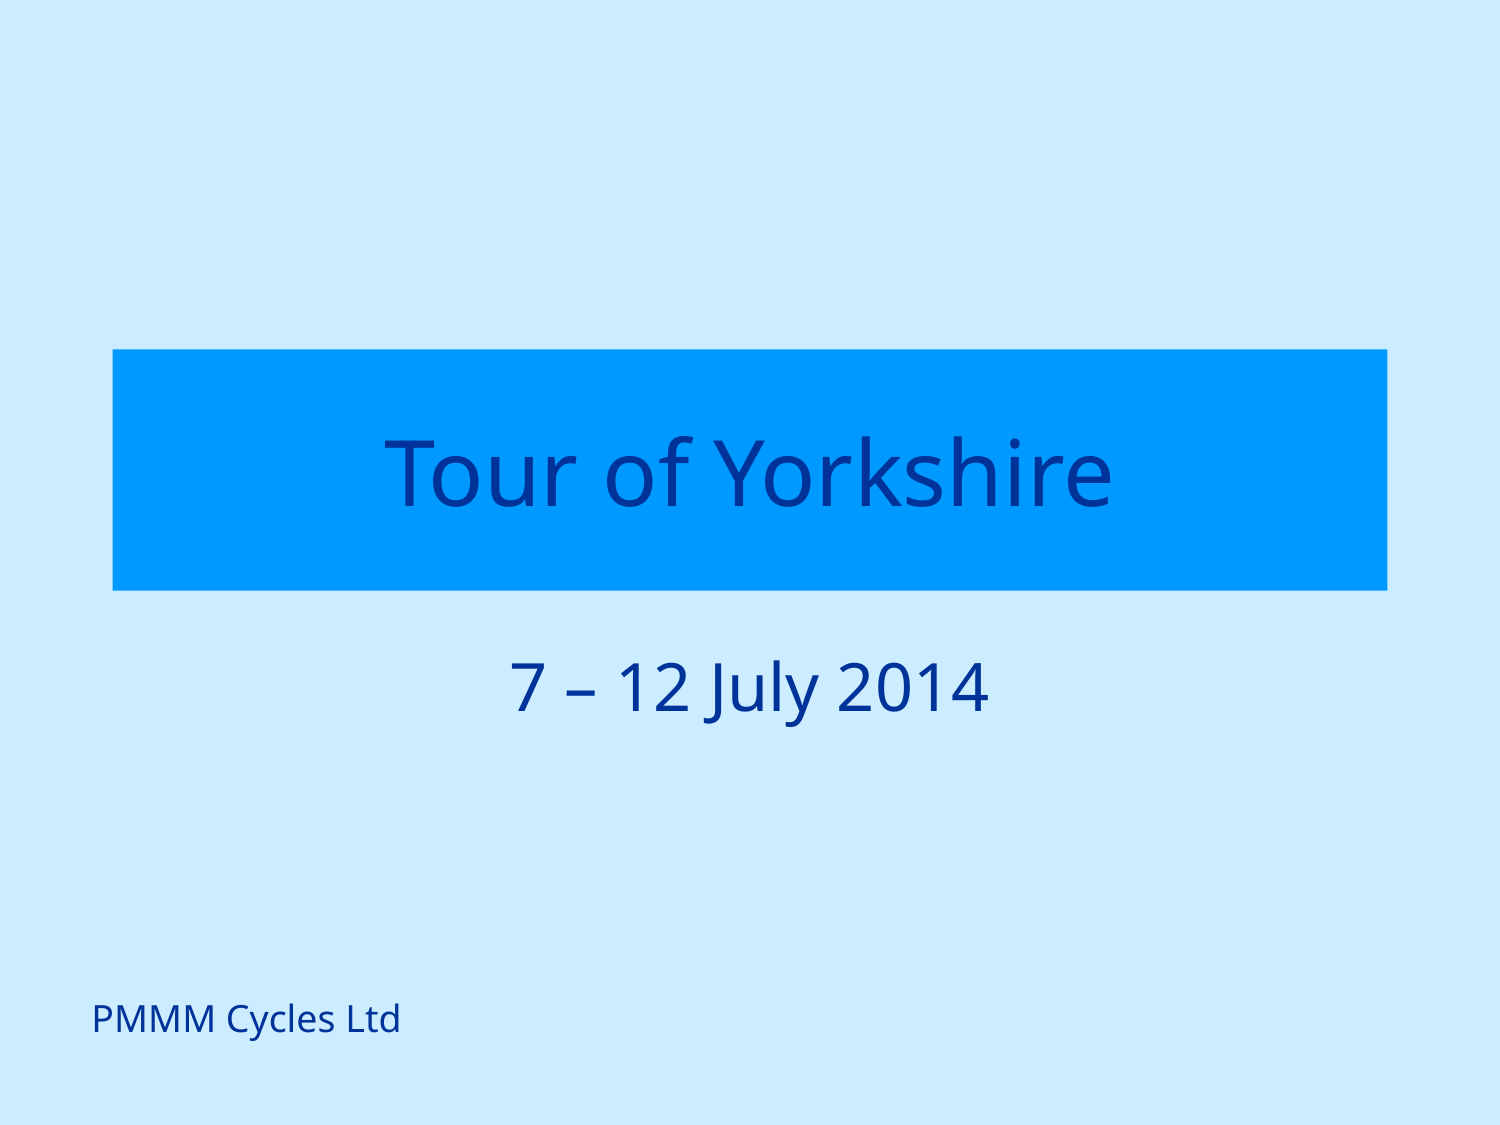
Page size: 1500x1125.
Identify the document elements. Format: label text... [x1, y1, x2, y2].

text_box PMMM Cycles Ltd [76, 987, 526, 1048]
subtitle 7 – 12 July 2014 [225, 637, 1275, 925]
title Tour of Yorkshire [112, 349, 1388, 591]
